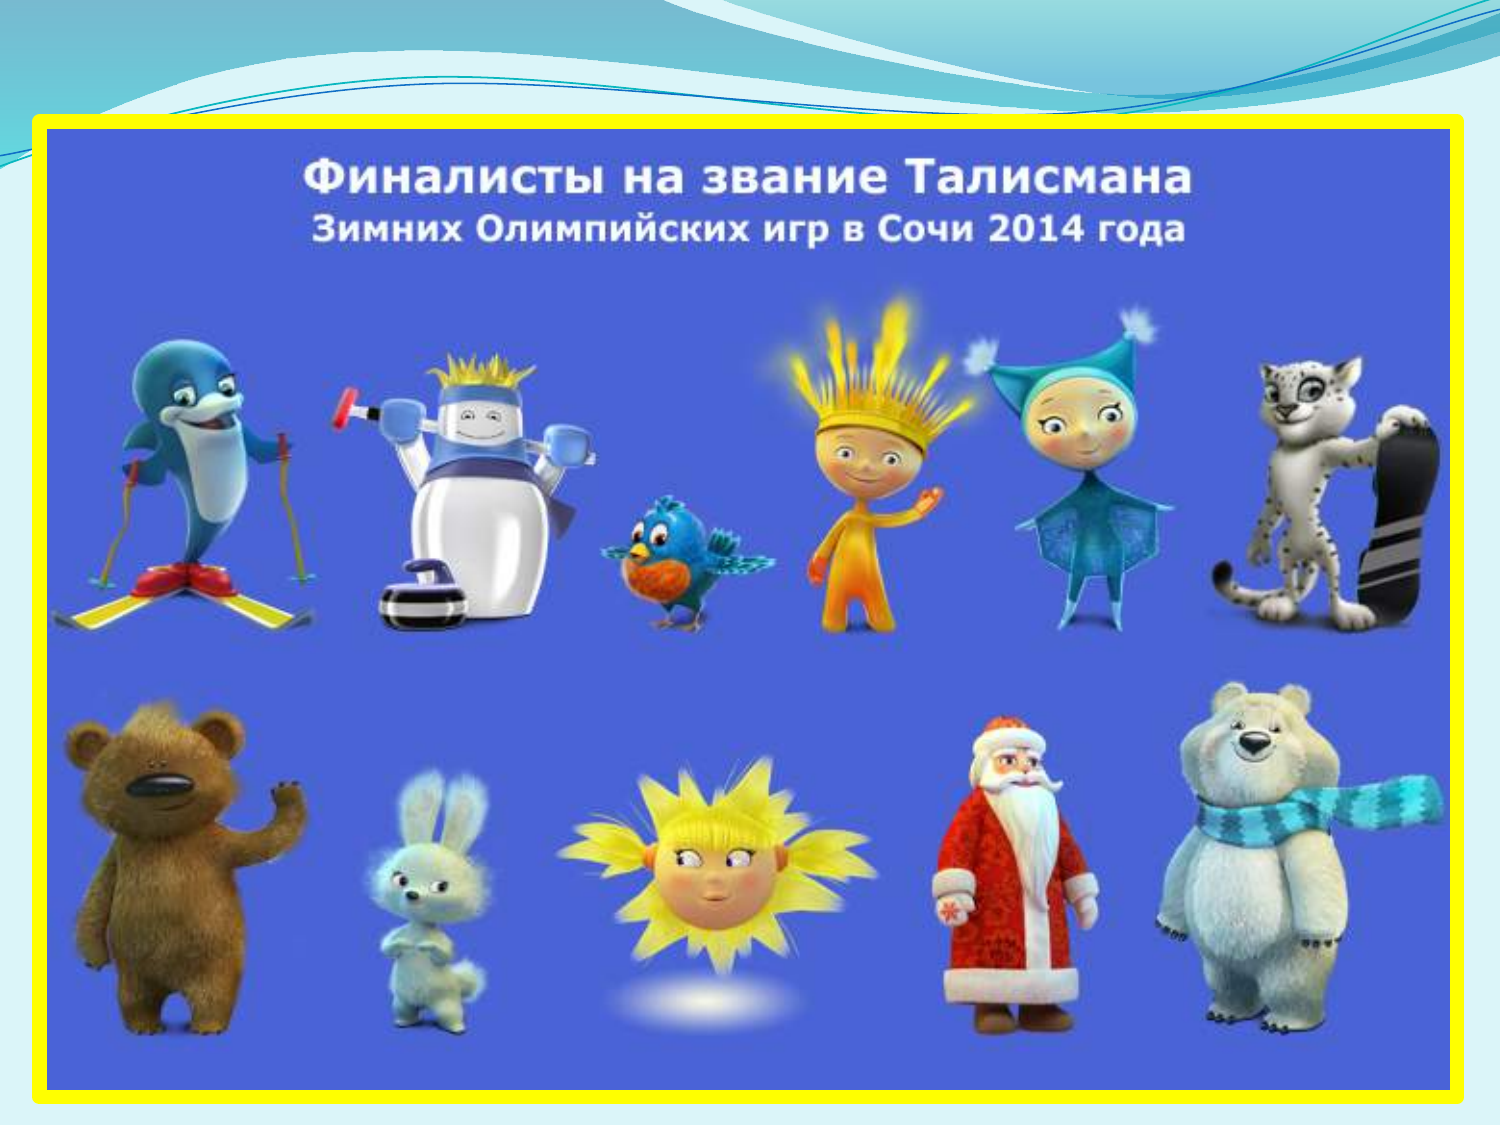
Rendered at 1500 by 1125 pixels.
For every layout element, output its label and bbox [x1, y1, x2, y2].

picture [46, 128, 1451, 1091]
